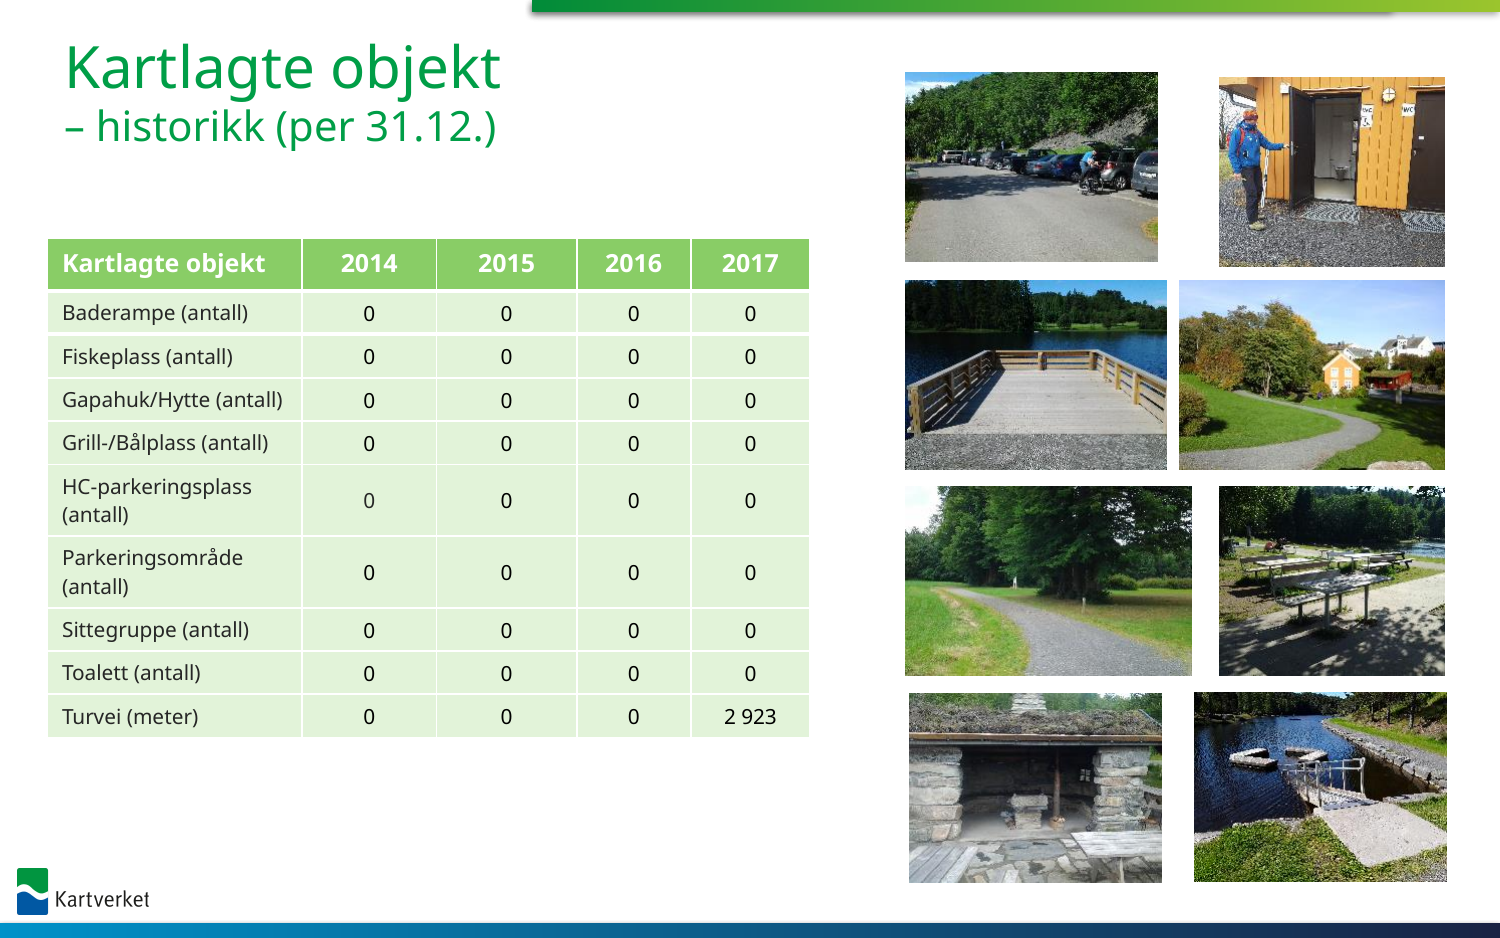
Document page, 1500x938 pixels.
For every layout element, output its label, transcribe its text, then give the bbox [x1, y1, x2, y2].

table_cell 0 [578, 422, 690, 464]
table_cell 2 923 [692, 695, 809, 737]
table_cell 0 [303, 293, 436, 332]
table_cell 0 [437, 293, 576, 332]
table_header Kartlagte objekt [48, 239, 301, 289]
table_cell 0 [303, 652, 436, 693]
table_cell 0 [437, 465, 576, 535]
table_cell 0 [692, 609, 809, 650]
table_cell 0 [303, 379, 436, 420]
table_cell 0 [578, 293, 690, 332]
table_cell 0 [578, 537, 690, 607]
picture [905, 486, 1193, 676]
table_cell 0 [303, 336, 436, 377]
table_cell 0 [303, 609, 436, 650]
table_cell Sittegruppe (antall) [48, 609, 301, 650]
table_cell 0 [437, 336, 576, 377]
table_cell 0 [692, 293, 809, 332]
table_cell 0 [303, 537, 436, 607]
picture [1219, 486, 1445, 676]
picture [905, 72, 1158, 262]
table_cell 0 [578, 379, 690, 420]
table_cell Toalett (antall) [48, 652, 301, 693]
picture [1219, 77, 1445, 267]
table_cell 0 [578, 336, 690, 377]
table_cell 0 [692, 379, 809, 420]
table_header 2015 [437, 239, 576, 289]
table_cell 0 [578, 695, 690, 737]
table_cell 0 [437, 609, 576, 650]
table_cell Turvei (meter) [48, 695, 301, 737]
table_cell 0 [437, 422, 576, 464]
picture [905, 280, 1167, 470]
table_cell 0 [692, 537, 809, 607]
table_cell 0 [303, 465, 436, 535]
table_cell 0 [692, 652, 809, 693]
table_cell 0 [437, 379, 576, 420]
picture [909, 693, 1163, 884]
picture [1179, 280, 1445, 470]
table_cell Baderampe (antall) [48, 293, 301, 332]
table_cell 0 [437, 695, 576, 737]
table_cell Gapahuk/Hytte (antall) [48, 379, 301, 420]
table_cell 0 [578, 609, 690, 650]
table_cell 0 [437, 537, 576, 607]
table_header 2016 [578, 239, 690, 289]
table_cell 0 [578, 652, 690, 693]
table_cell Grill-/Bålplass (antall) [48, 422, 301, 464]
table_cell HC-parkeringsplass (antall) [48, 465, 301, 535]
table_cell Fiskeplass (antall) [48, 336, 301, 377]
table_cell 0 [437, 652, 576, 693]
table_cell Parkeringsområde (antall) [48, 537, 301, 607]
table_cell 0 [692, 465, 809, 535]
table_header 2017 [692, 239, 809, 289]
table_cell 0 [303, 422, 436, 464]
table_cell 0 [578, 465, 690, 535]
table_cell 0 [692, 422, 809, 464]
table_cell 0 [692, 336, 809, 377]
picture [1194, 692, 1448, 882]
text_box Kartlagte objekt – historikk (per 31.12.) [49, 14, 1431, 158]
table_cell 0 [303, 695, 436, 737]
table_header 2014 [303, 239, 436, 289]
